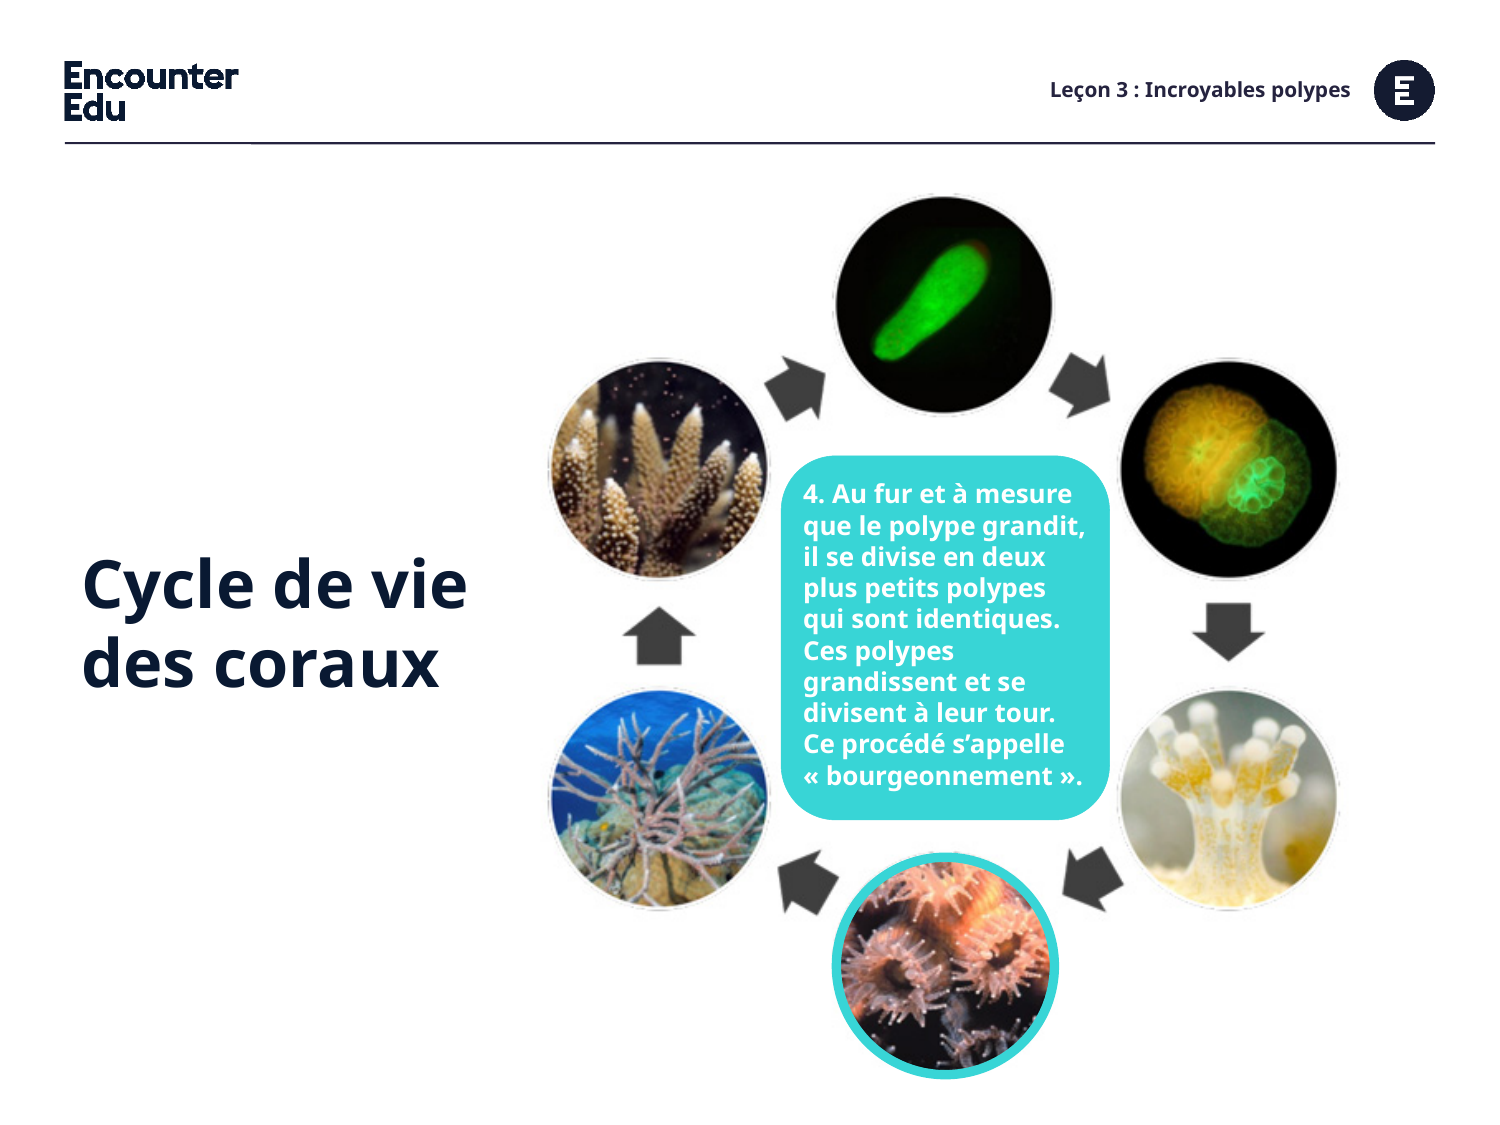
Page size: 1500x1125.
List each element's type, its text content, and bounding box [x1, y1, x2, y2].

picture [60, 59, 243, 122]
title Leçon 3 : Incroyables polypes [749, 67, 1359, 114]
text_box Cycle de vie des coraux [73, 533, 408, 709]
picture [408, 192, 1477, 1075]
picture [1372, 58, 1436, 122]
